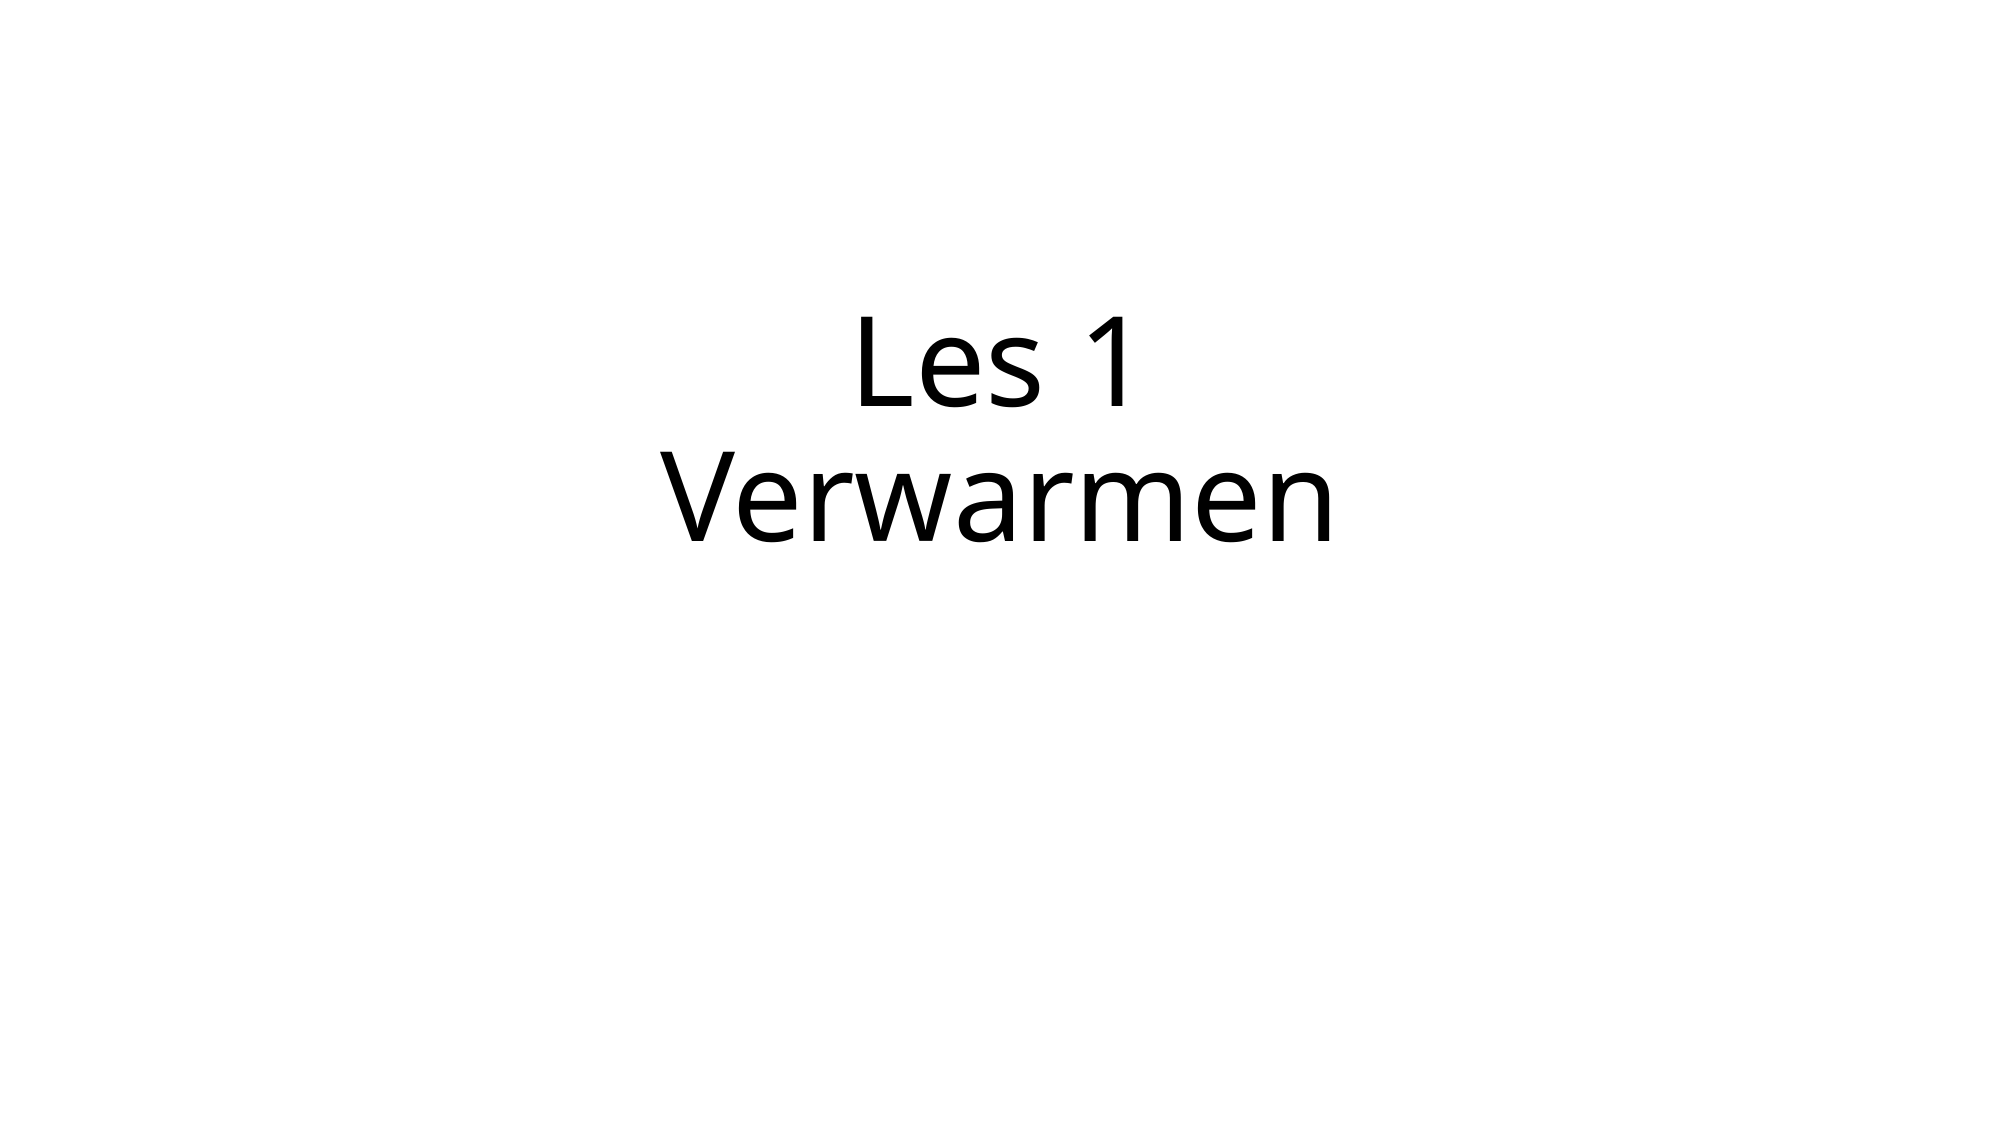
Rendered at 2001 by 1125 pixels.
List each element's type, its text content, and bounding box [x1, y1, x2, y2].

title Les 1 Verwarmen [249, 184, 1750, 576]
